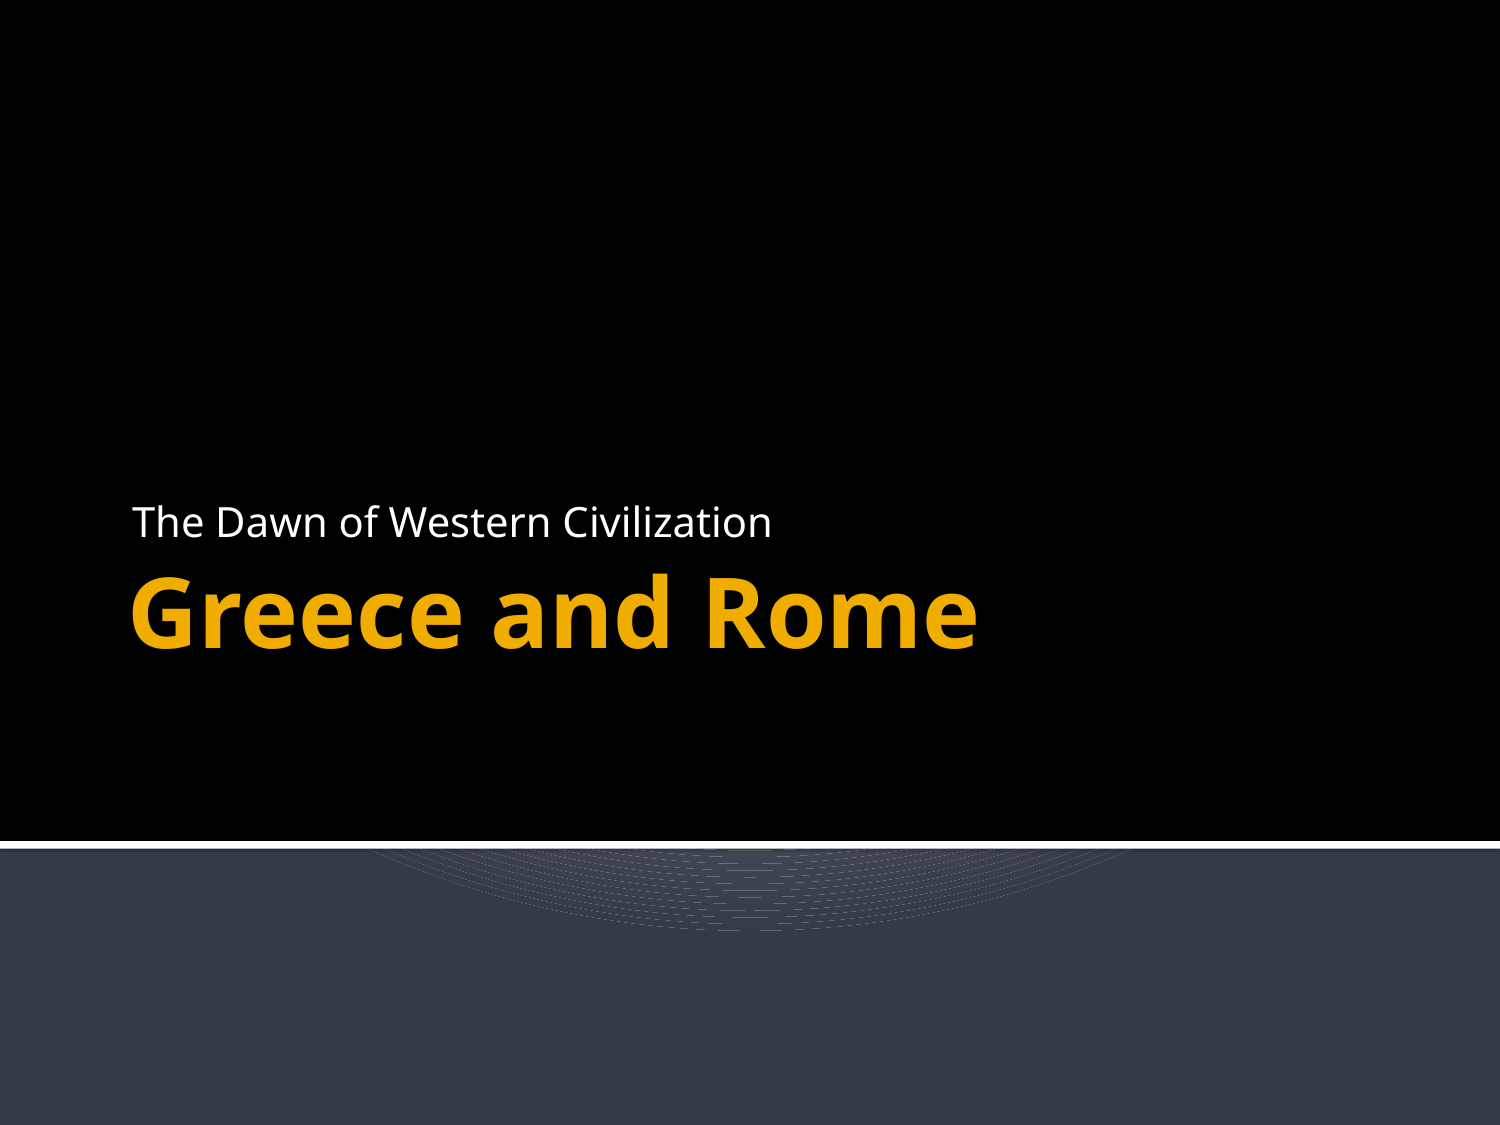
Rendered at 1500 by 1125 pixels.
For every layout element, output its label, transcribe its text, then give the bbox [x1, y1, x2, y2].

subtitle The Dawn of Western Civilization [112, 299, 1438, 546]
title Greece and Rome [112, 550, 1438, 825]
